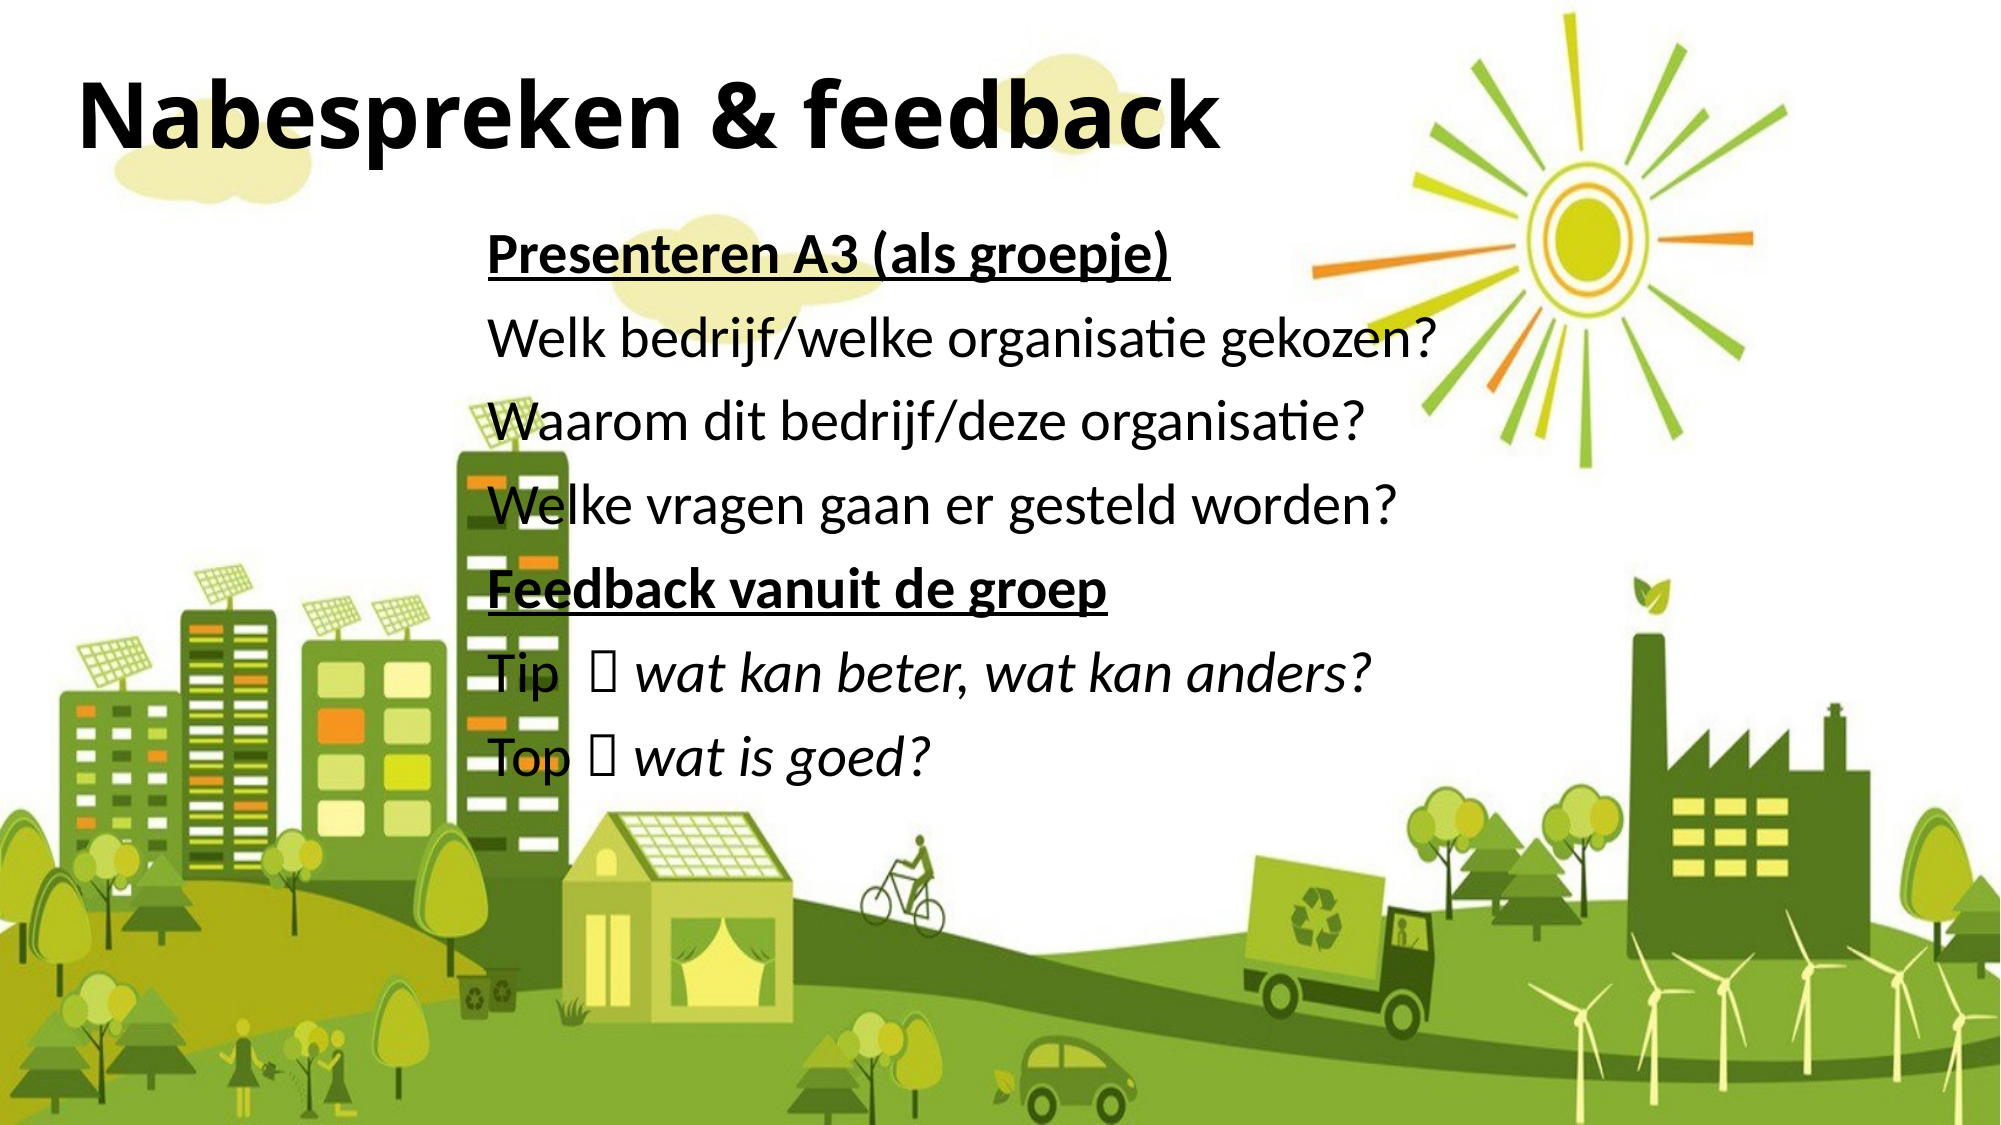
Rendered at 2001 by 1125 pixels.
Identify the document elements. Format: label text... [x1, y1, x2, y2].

picture [0, 0, 2001, 1125]
title Nabespreken & feedback [60, 22, 1793, 215]
list Presenteren A3 (als groepje) Welk bedrijf/welke organisatie gekozen? Waarom dit bedrijf/deze organisatie? Welke vragen gaan er gesteld worden? Feedback vanuit de groep Tip  wat kan beter, wat kan anders? Top  wat is goed? [22, 215, 2000, 1125]
